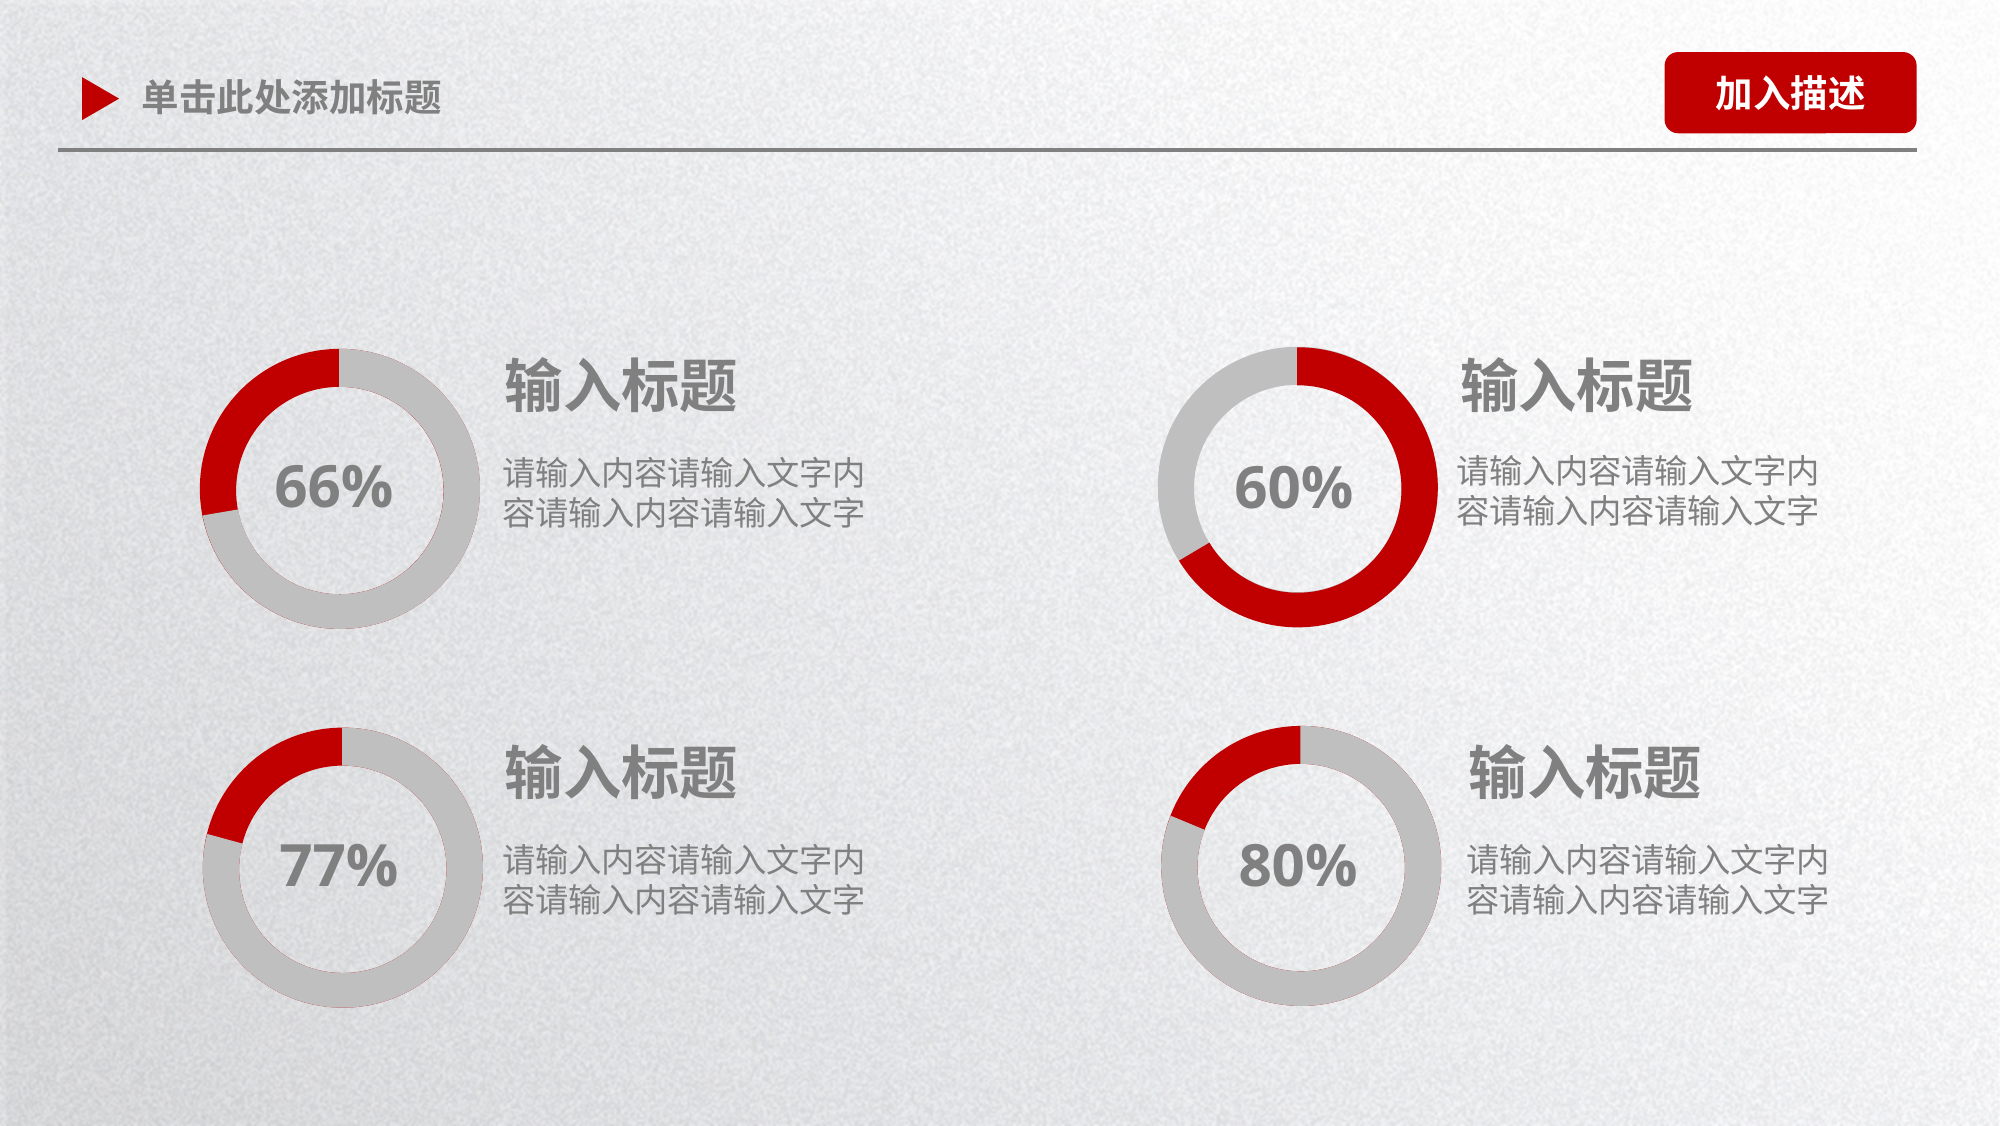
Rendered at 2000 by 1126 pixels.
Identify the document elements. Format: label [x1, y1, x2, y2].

text_box [199, 341, 1960, 1008]
text_box [58, 51, 1917, 150]
picture [0, 0, 2000, 1126]
